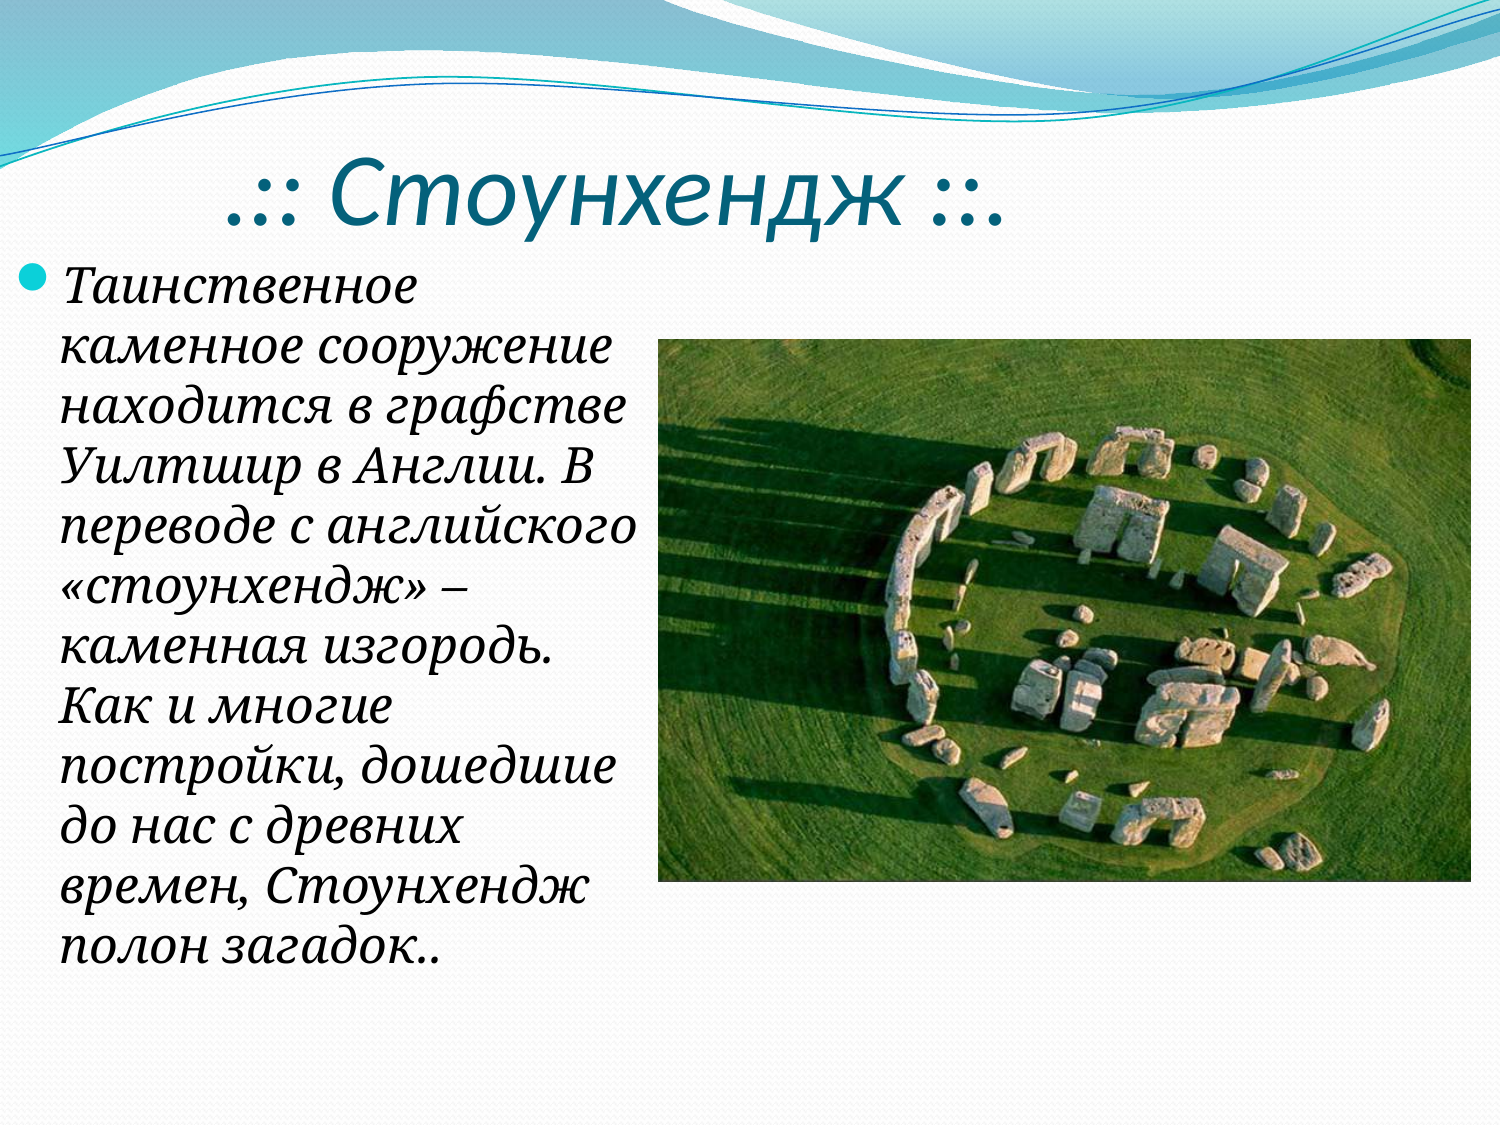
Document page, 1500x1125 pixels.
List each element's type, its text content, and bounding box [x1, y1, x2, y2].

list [658, 339, 1471, 882]
list Таинственное каменное сооружение находится в графстве Уилтшир в Англии. В переводе с английского «стоунхендж» – каменная изгородь. Как и многие постройки, дошедшие до нас с древних времен, Стоунхендж полон загадок.. [0, 246, 656, 1125]
title .:: Стоунхендж ::. [82, 58, 1432, 247]
